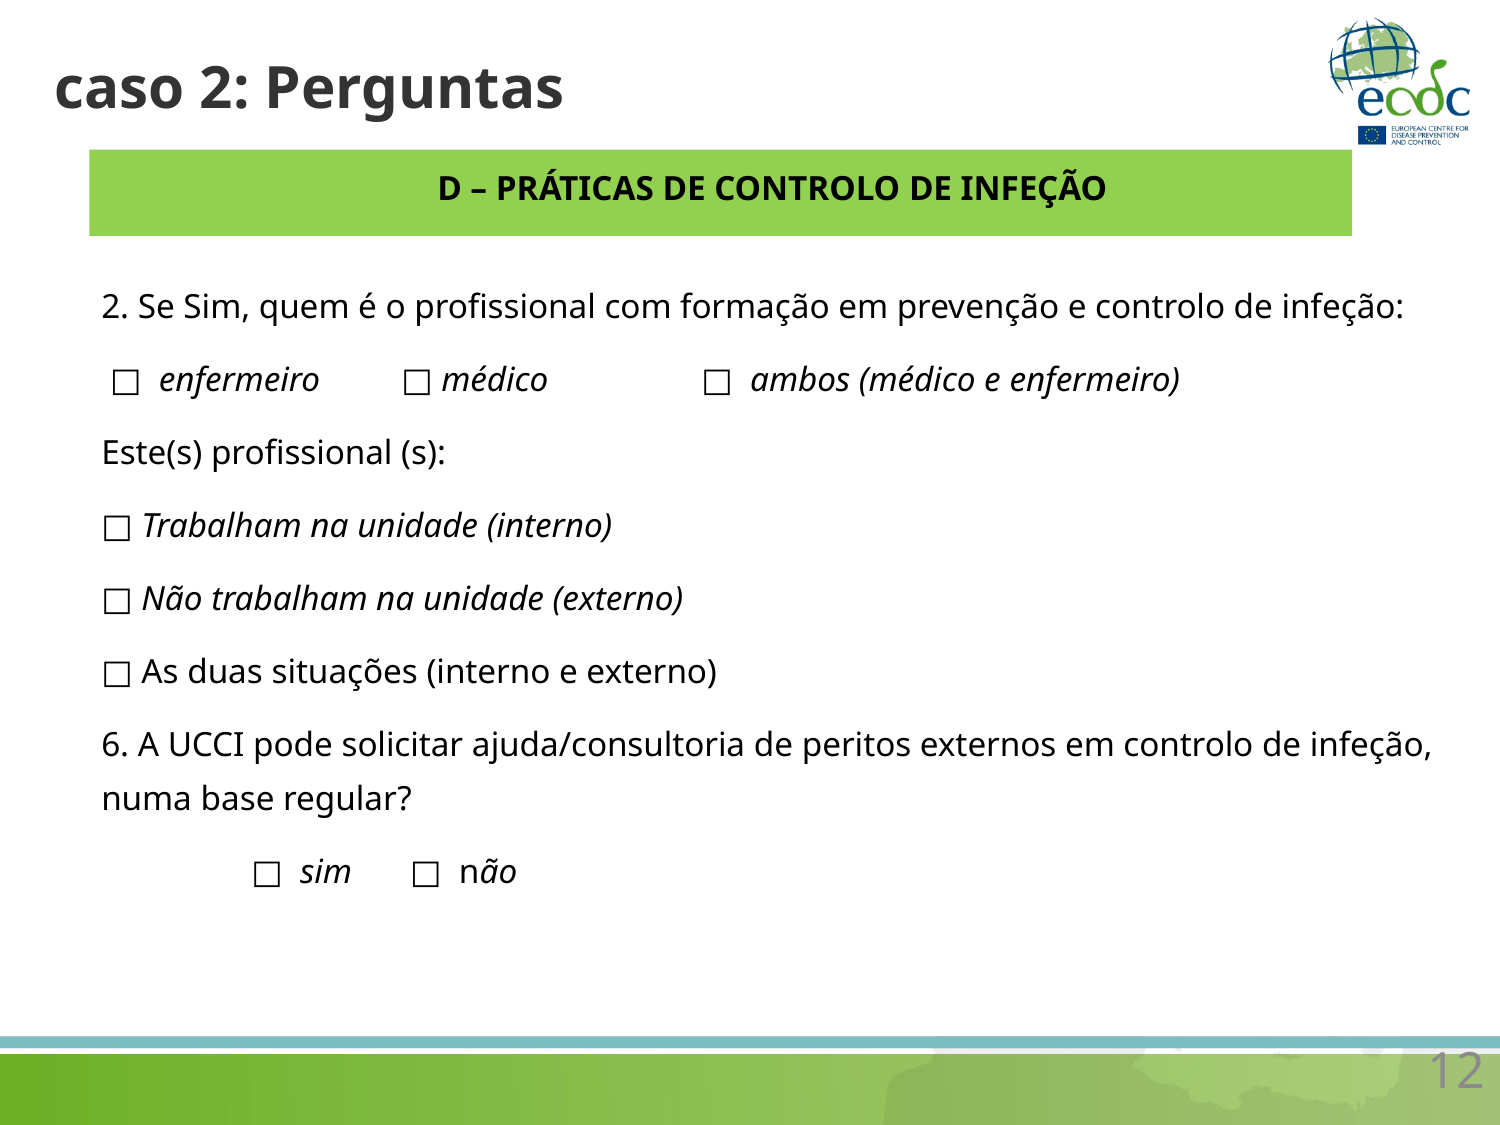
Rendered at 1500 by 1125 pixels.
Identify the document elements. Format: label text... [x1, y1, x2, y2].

text_box D – PRÁTICAS DE CONTROLO DE INFEÇÃO [422, 164, 1186, 216]
slide_number 12 [1149, 1042, 1500, 1103]
text_box [89, 149, 1353, 236]
picture [0, 1036, 1500, 1125]
list 2. Se Sim, quem é o profissional com formação em prevenção e controlo de infeção: □ enfermeiro □ médico □ ambos (médico e enfermeiro) Este(s) profissional (s): □ Trabalham na unidade (interno) □ Não trabalham na unidade (externo) □ As duas situações (interno e externo) 6. A UCCI pode solicitar ajuda/consultoria de peritos externos em controlo de infeção, numa base regular? □ sim □ não [101, 270, 1500, 970]
title caso 2: Perguntas [54, 58, 1405, 152]
picture [1328, 17, 1473, 148]
